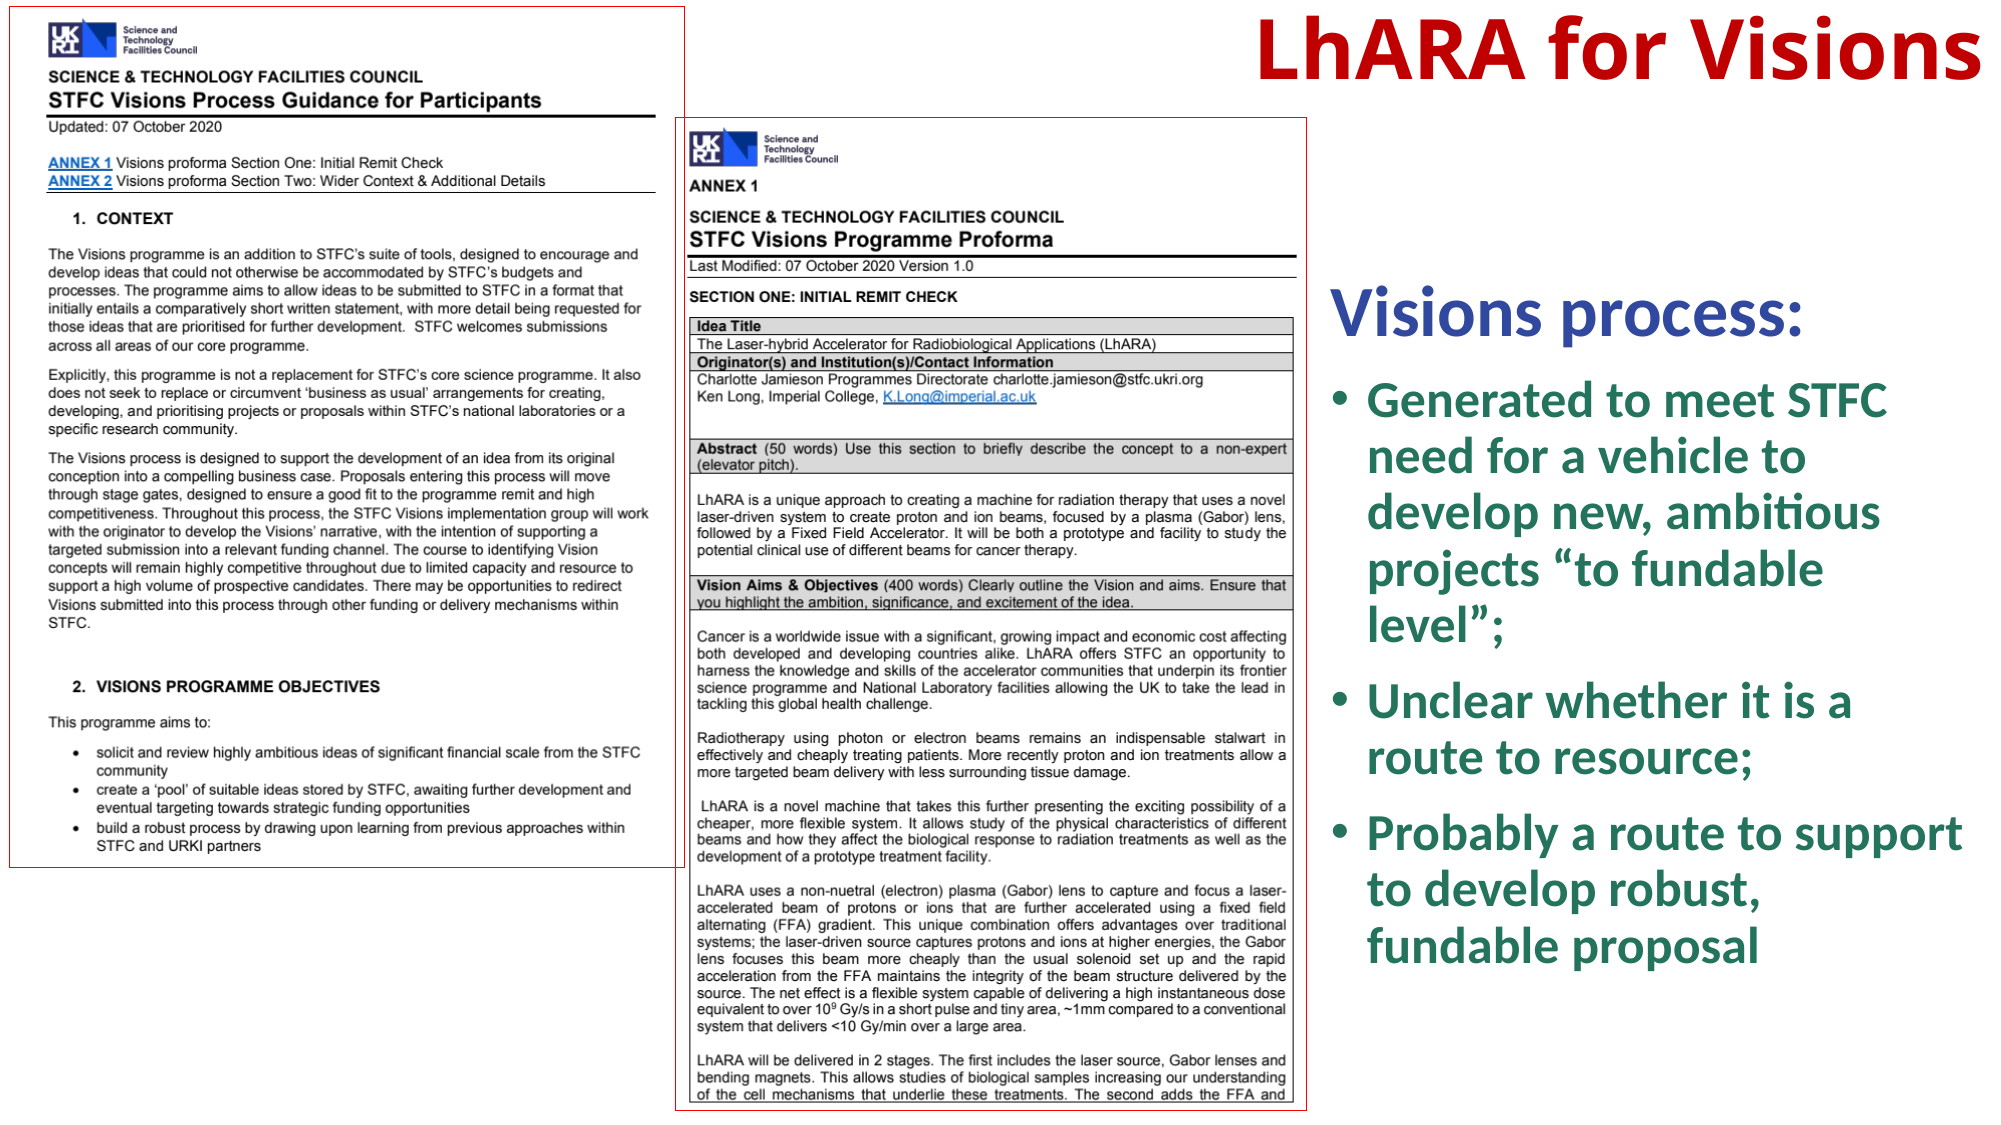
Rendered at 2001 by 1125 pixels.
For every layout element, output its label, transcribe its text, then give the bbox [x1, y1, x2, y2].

title LhARA for Visions [0, 0, 2000, 105]
picture [9, 6, 1307, 1111]
list Visions process: Generated to meet STFC need for a vehicle to develop new, ambitious projects “to fundable level”; Unclear whether it is a route to resource; Probably a route to support to develop robust, fundable proposal [1315, 267, 1981, 983]
